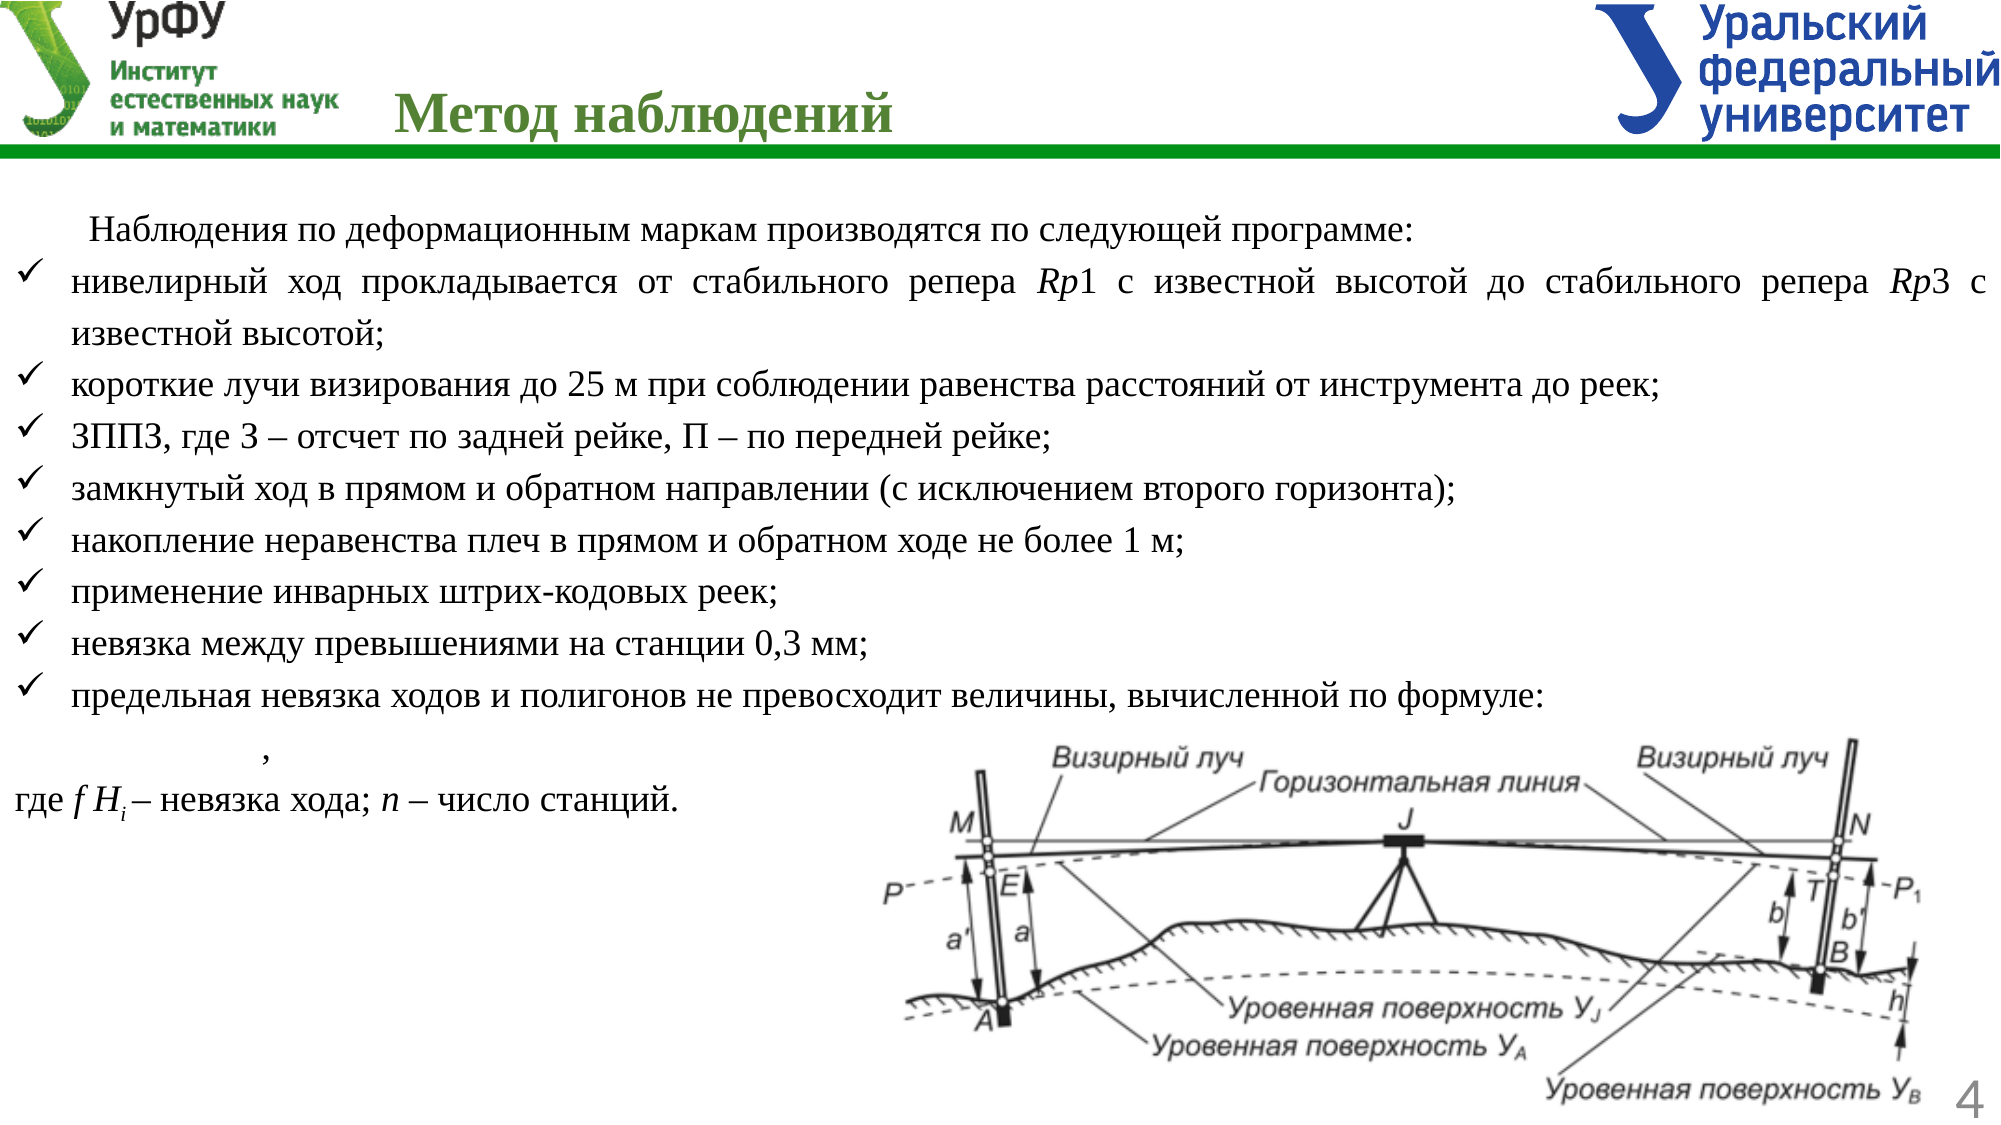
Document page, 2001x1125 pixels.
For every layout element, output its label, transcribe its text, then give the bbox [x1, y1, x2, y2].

picture [0, 1, 339, 137]
text_box [0, 143, 2000, 160]
picture [876, 722, 1934, 1125]
text_box Метод наблюдений [379, 32, 909, 152]
slide_number 4 [1934, 1065, 2000, 1125]
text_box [1592, 1, 2000, 145]
